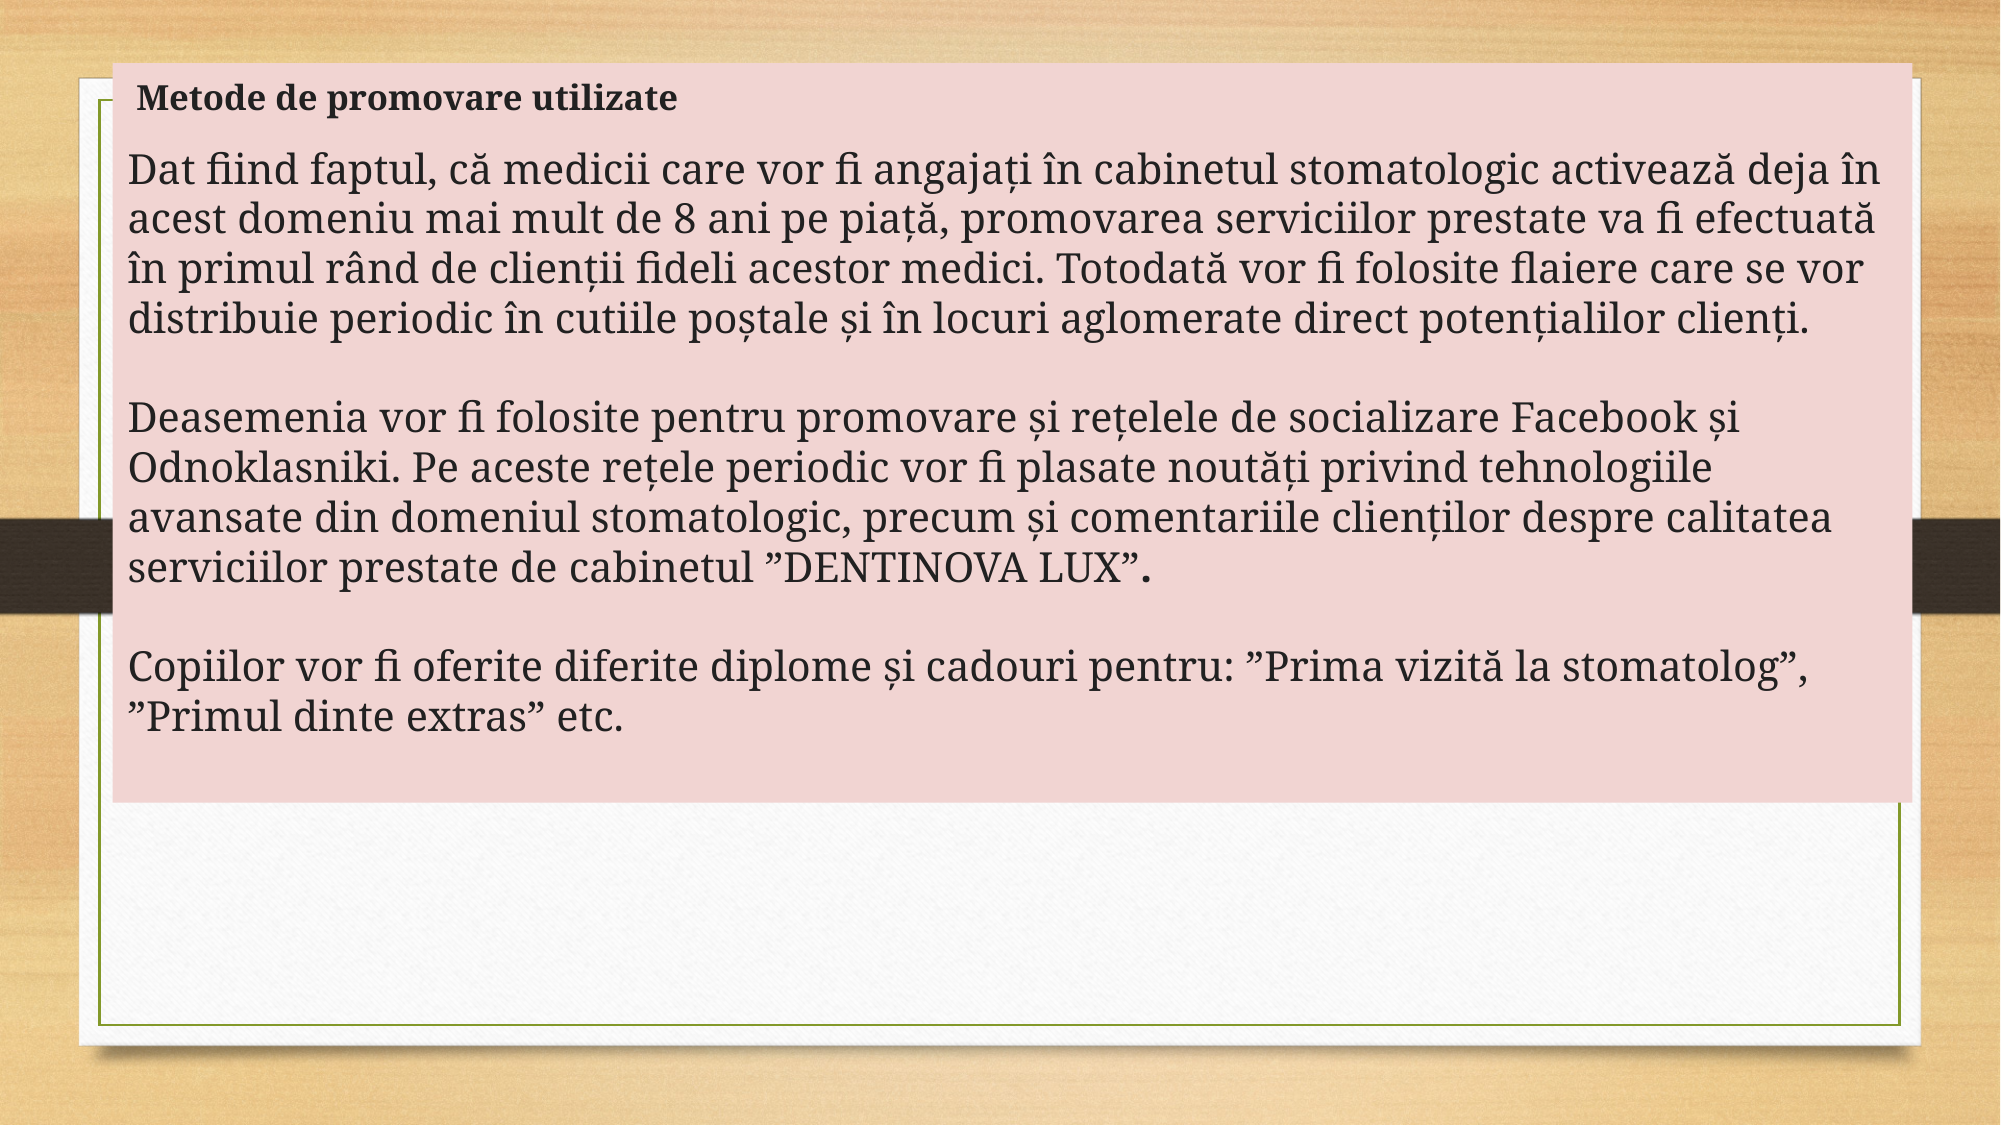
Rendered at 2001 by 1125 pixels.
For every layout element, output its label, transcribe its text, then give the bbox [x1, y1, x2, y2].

title Metode de promovare utilizate Dat fiind faptul, că medicii care vor fi angajați în cabinetul stomatologic activează deja în acest domeniu mai mult de 8 ani pe piață, promovarea serviciilor prestate va fi efectuată în primul rând de clienții fideli acestor medici. Totodată vor fi folosite flaiere care se vor distribuie periodic în cutiile poștale și în locuri aglomerate direct potențialilor clienți. Deasemenia vor fi folosite pentru promovare și rețelele de socializare Facebook și Odnoklasniki. Pe aceste rețele periodic vor fi plasate noutăți privind tehnologiile avansate din domeniul stomatologic, precum și comentariile clienților despre calitatea serviciilor prestate de cabinetul ”DENTINOVA LUX”. Copiilor vor fi oferite diferite diplome și cadouri pentru: ”Prima vizită la stomatolog”, ”Primul dinte extras” etc. [112, 63, 1913, 803]
picture [0, 0, 2001, 1125]
